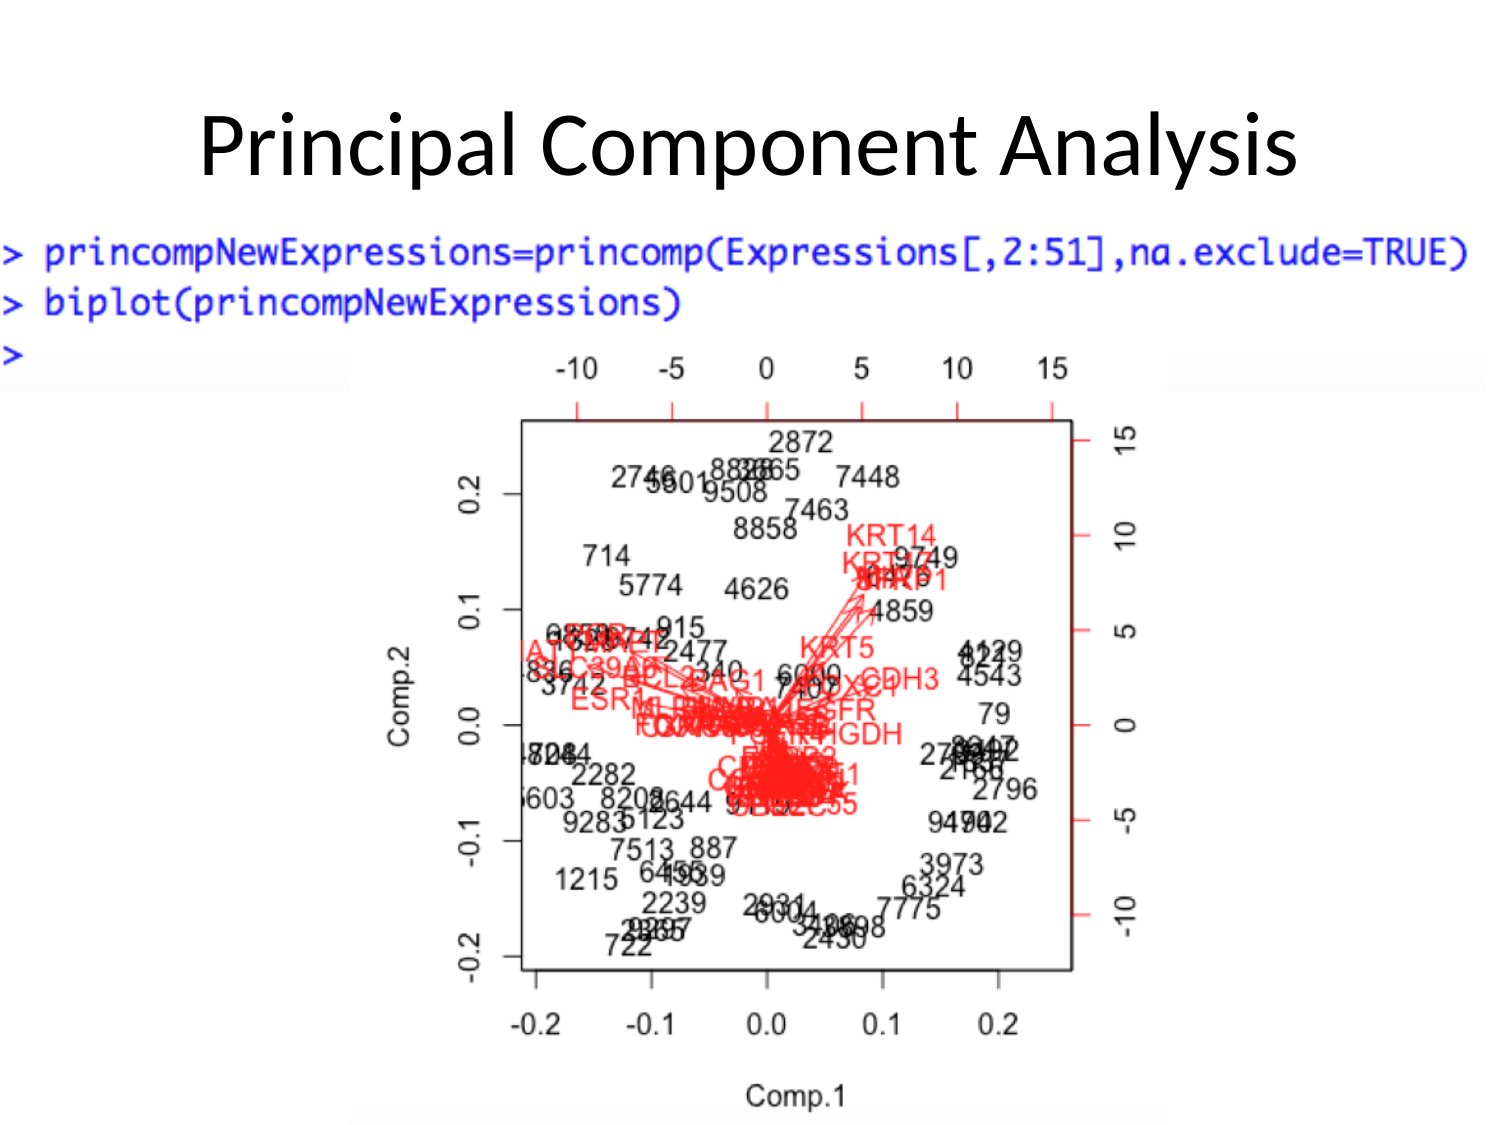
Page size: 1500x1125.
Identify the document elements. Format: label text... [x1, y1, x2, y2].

title Principal Component Analysis [75, 45, 1425, 230]
picture [0, 232, 1486, 1125]
